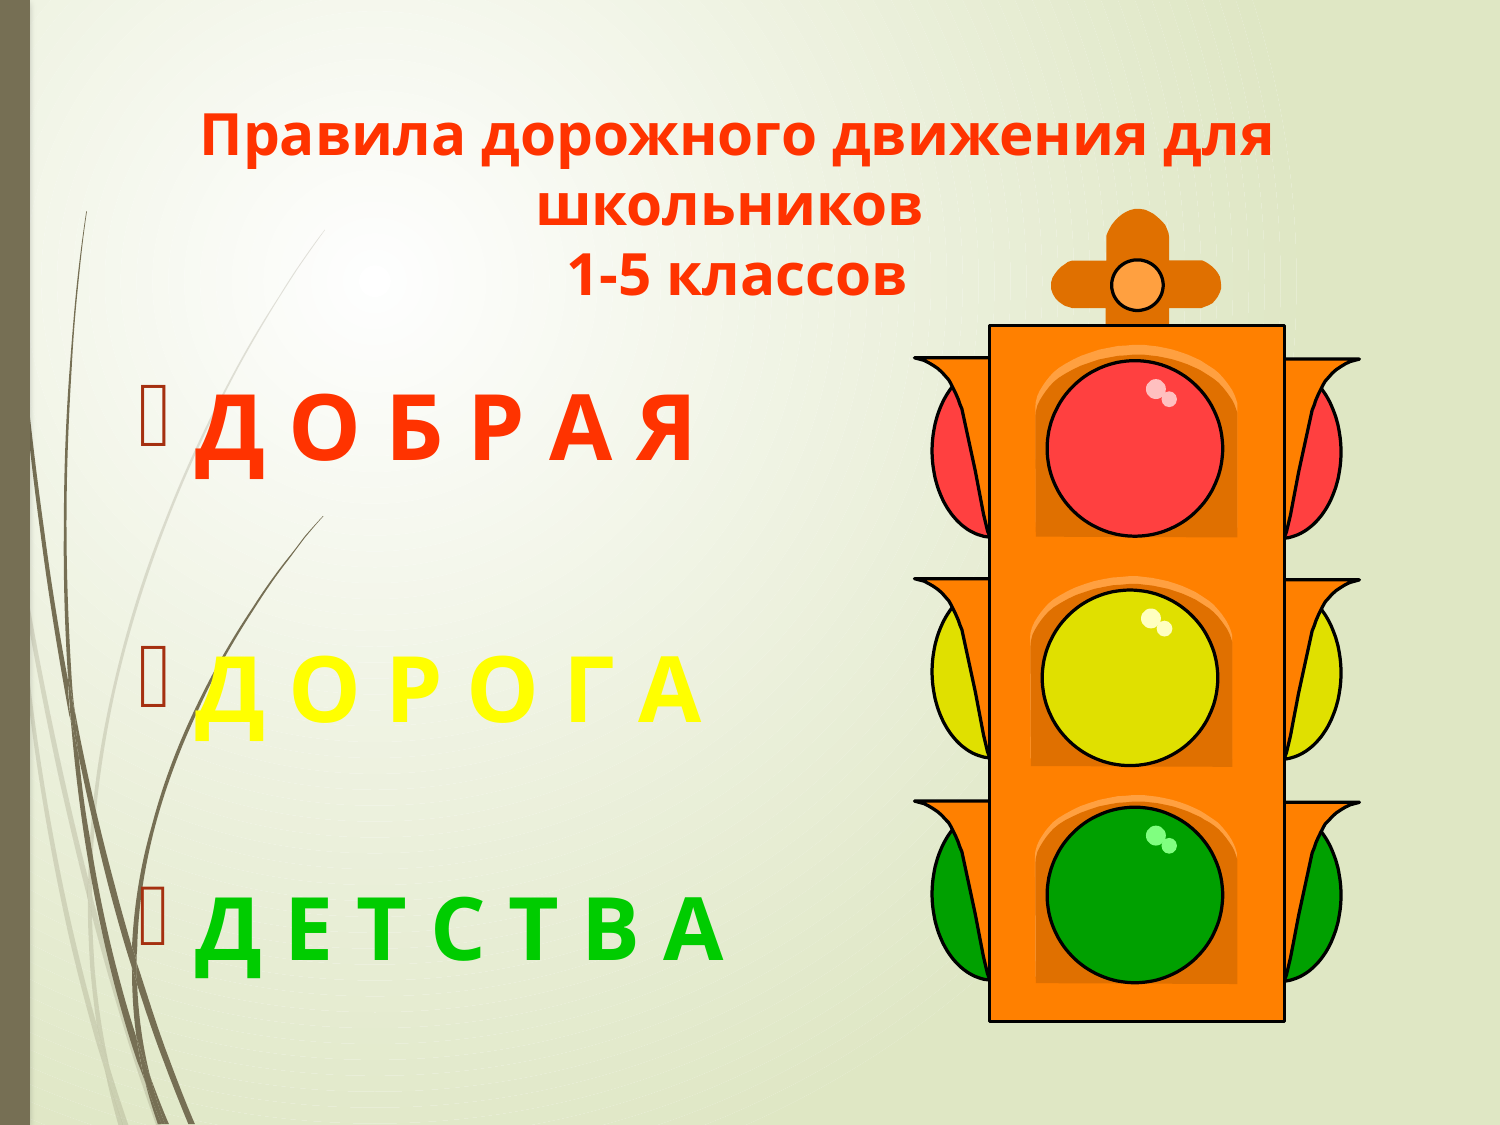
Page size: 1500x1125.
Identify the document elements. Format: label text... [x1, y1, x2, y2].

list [910, 207, 1368, 1024]
list Д О Б Р А Я Д О Р О Г А Д Е Т С Т В А [123, 362, 787, 1125]
text_box Правила дорожного движения для школьников 1-5 классов [99, 42, 1375, 362]
